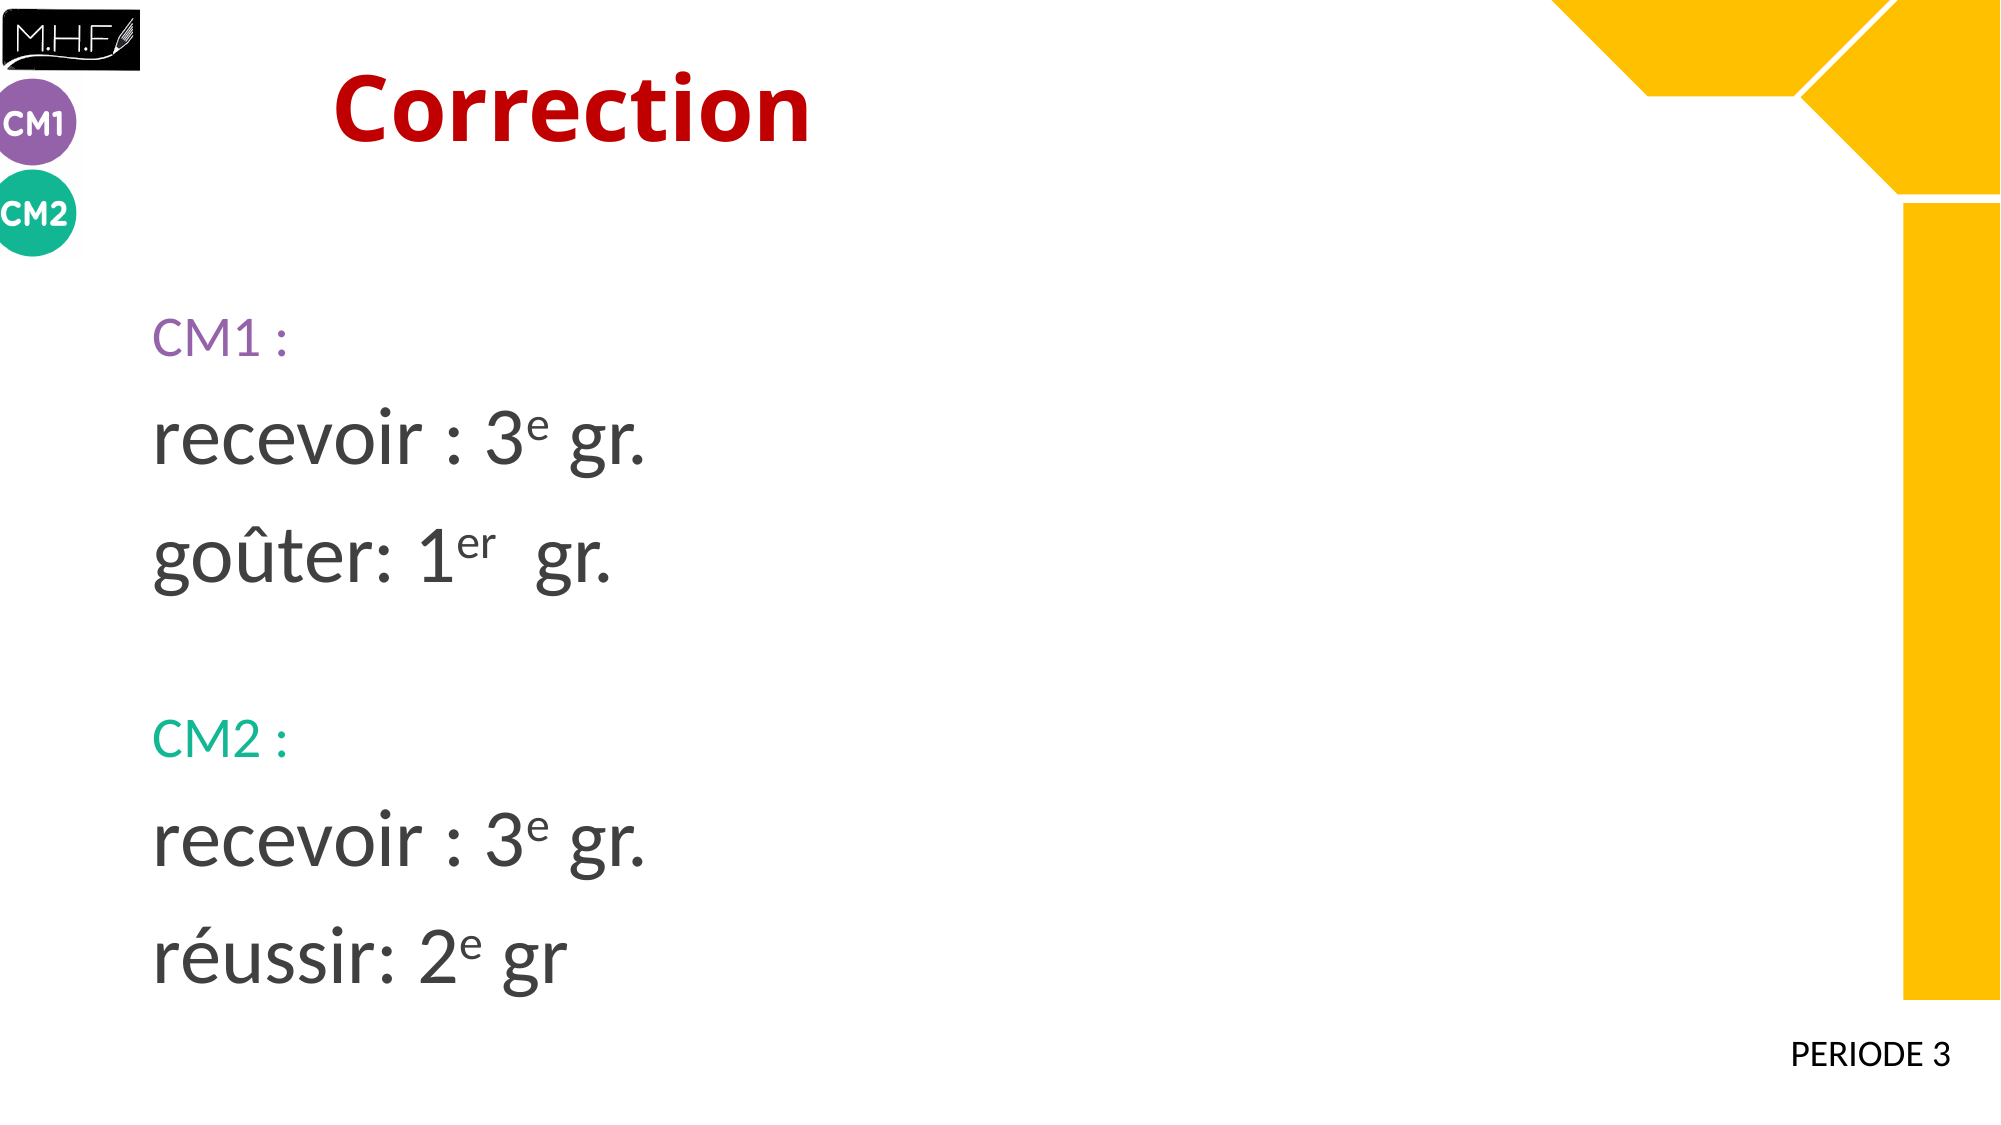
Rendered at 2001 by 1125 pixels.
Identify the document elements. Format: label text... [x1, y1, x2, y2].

text_box [1799, 0, 2000, 196]
title Correction [316, 3, 1863, 221]
text_box PERIODE 3 [1754, 1021, 1967, 1125]
text_box [1902, 202, 2000, 1001]
text_box [1549, 0, 1892, 98]
picture [0, 7, 140, 259]
list CM1 : recevoir : 3e gr. goûter: 1er gr. CM2 : recevoir : 3e gr. réussir: 2e gr [137, 299, 1863, 1014]
